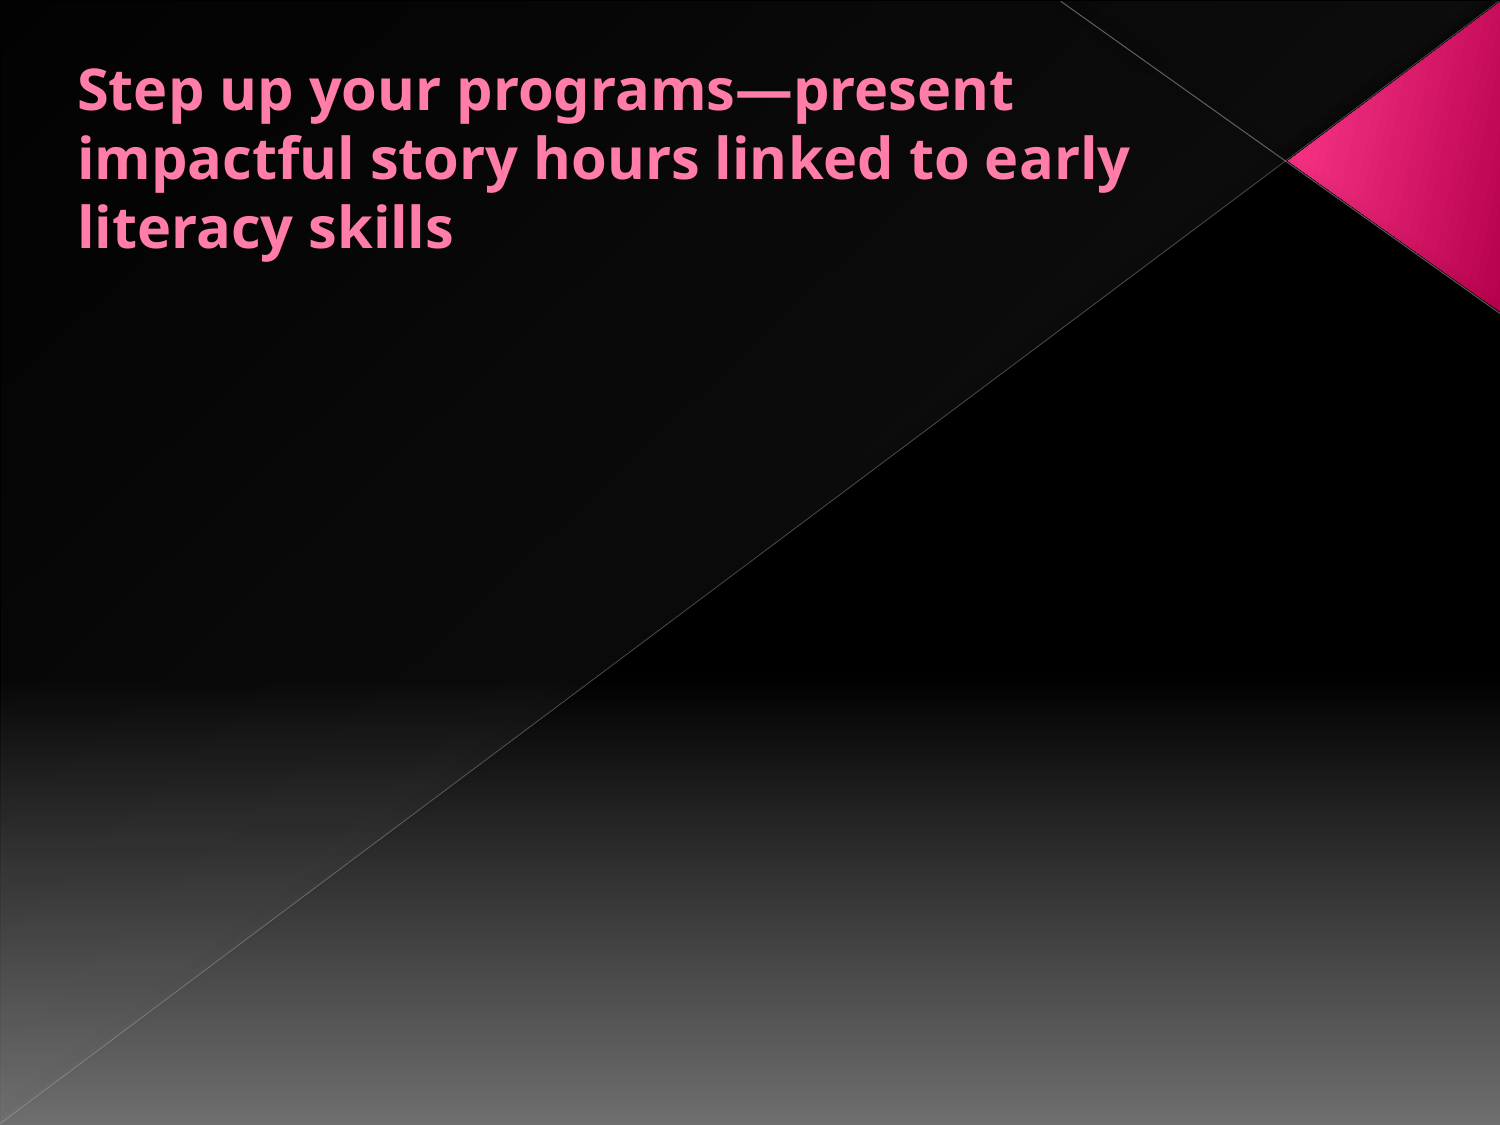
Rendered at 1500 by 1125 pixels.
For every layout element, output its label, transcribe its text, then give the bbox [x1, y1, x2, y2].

title Step up your programs—present impactful story hours linked to early literacy skills [62, 44, 1250, 268]
